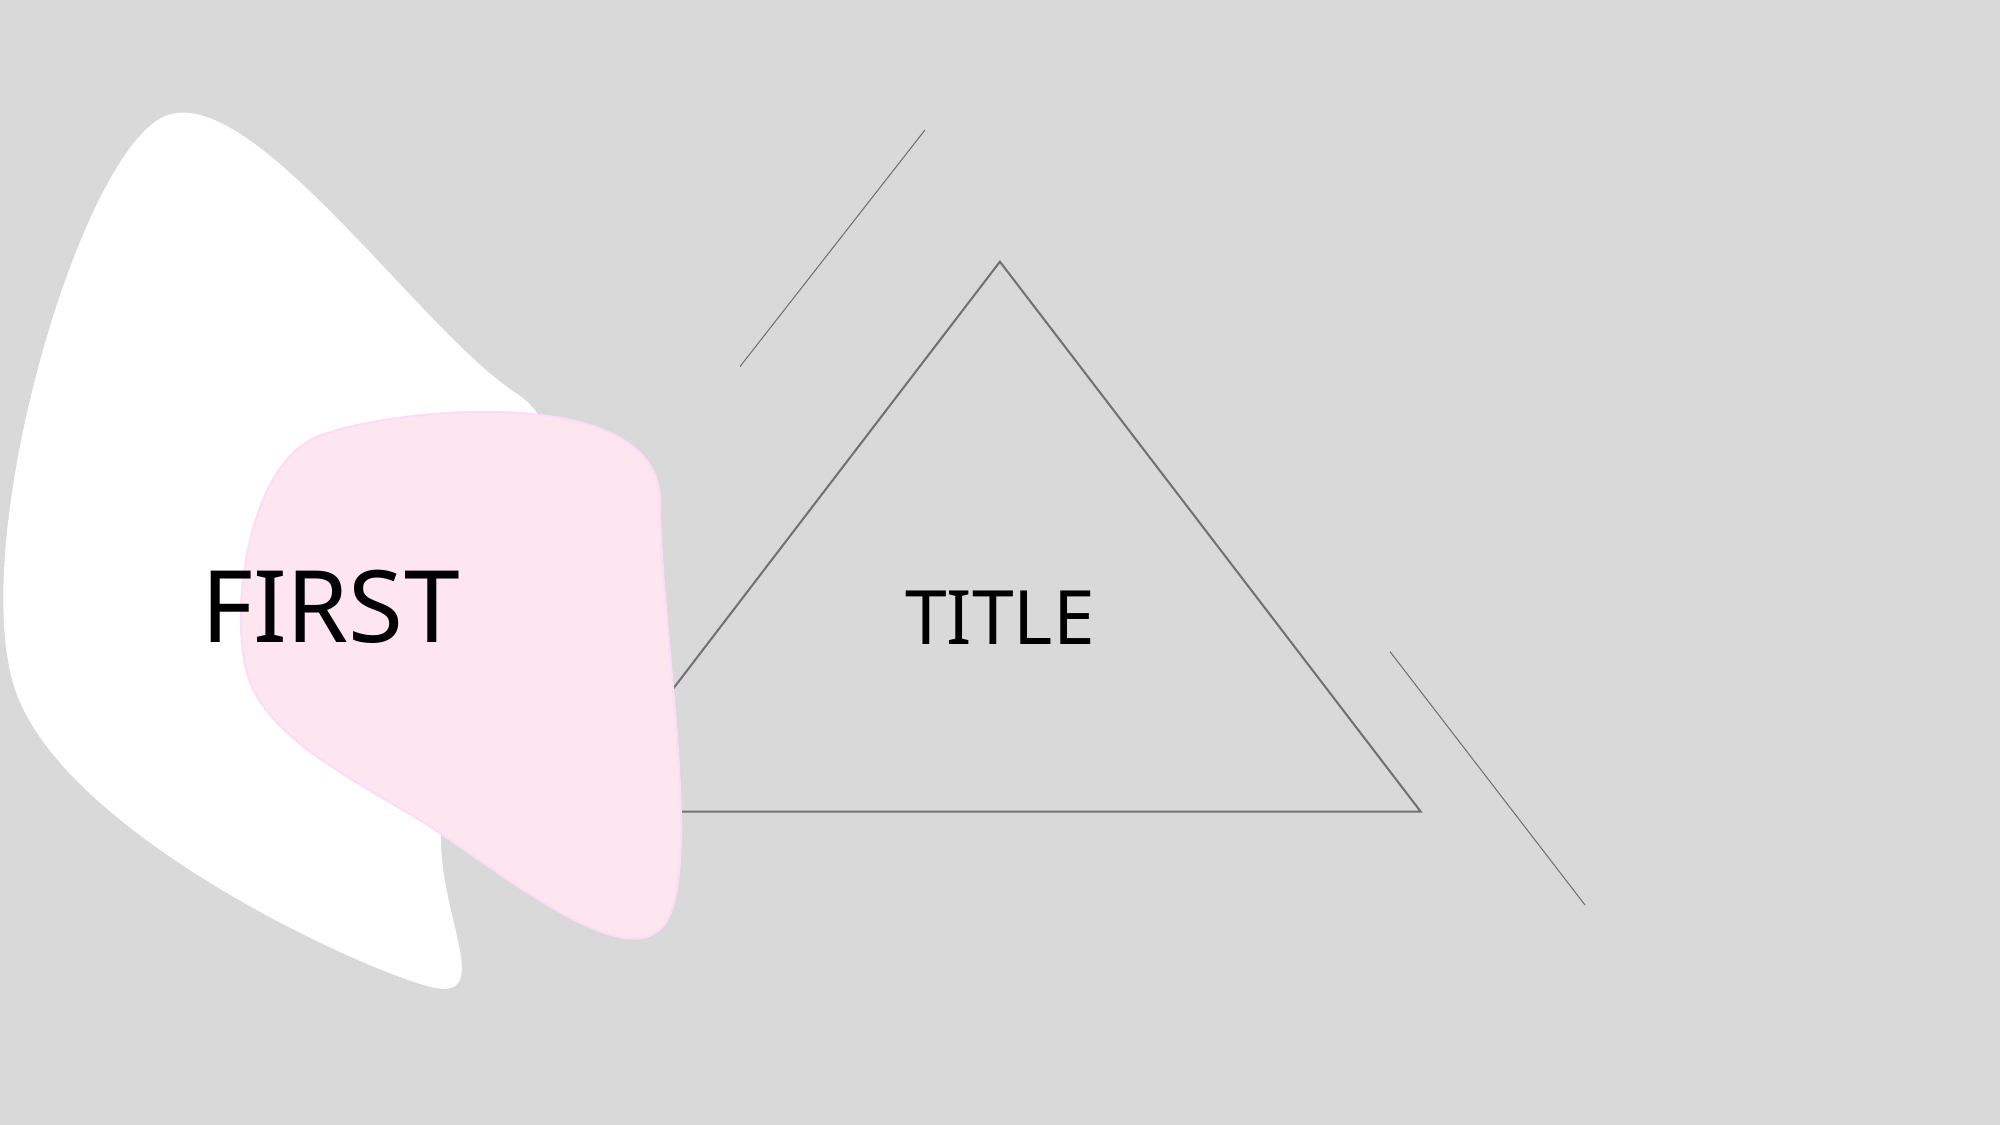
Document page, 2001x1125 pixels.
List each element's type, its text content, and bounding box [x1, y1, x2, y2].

text_box TITLE [797, 562, 1202, 668]
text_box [1389, 651, 1585, 905]
text_box [674, 259, 1389, 813]
text_box [245, 410, 683, 940]
text_box [3, 112, 537, 989]
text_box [739, 129, 926, 367]
text_box FIRST [128, 535, 533, 671]
